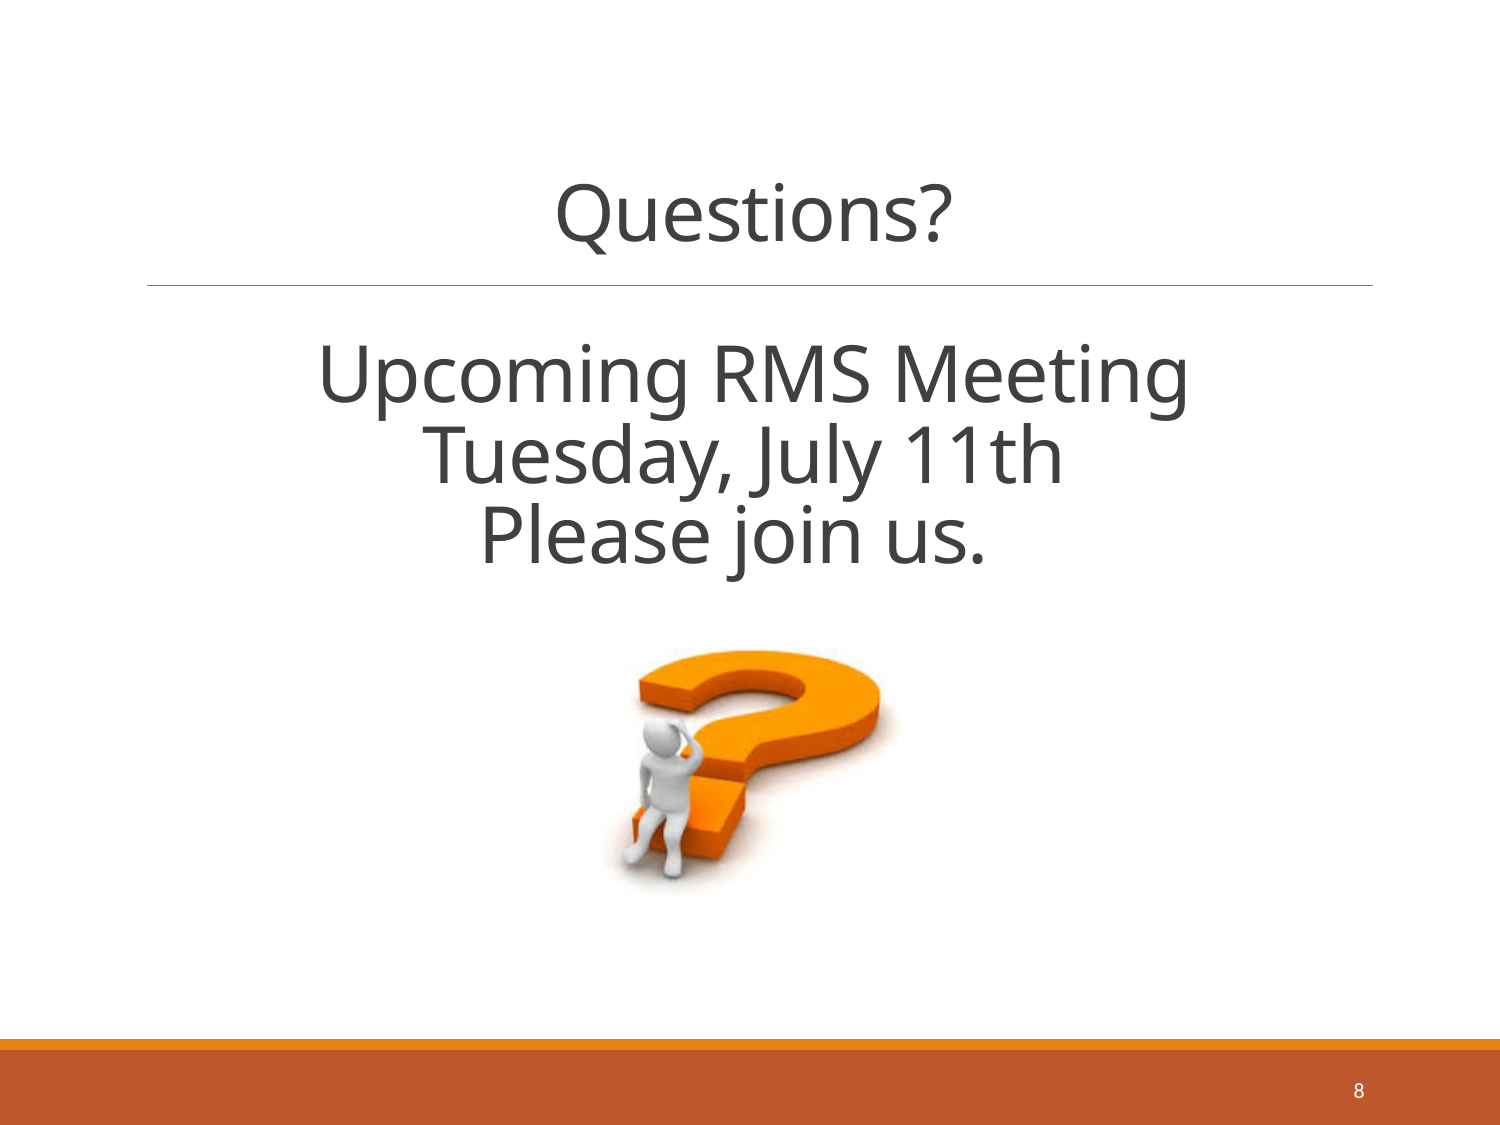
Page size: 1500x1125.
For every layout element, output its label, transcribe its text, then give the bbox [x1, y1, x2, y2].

title Questions? Upcoming RMS Meeting Tuesday, July 11th Please join us. [135, 87, 1373, 588]
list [561, 597, 915, 951]
slide_number 8 [1218, 1059, 1380, 1120]
